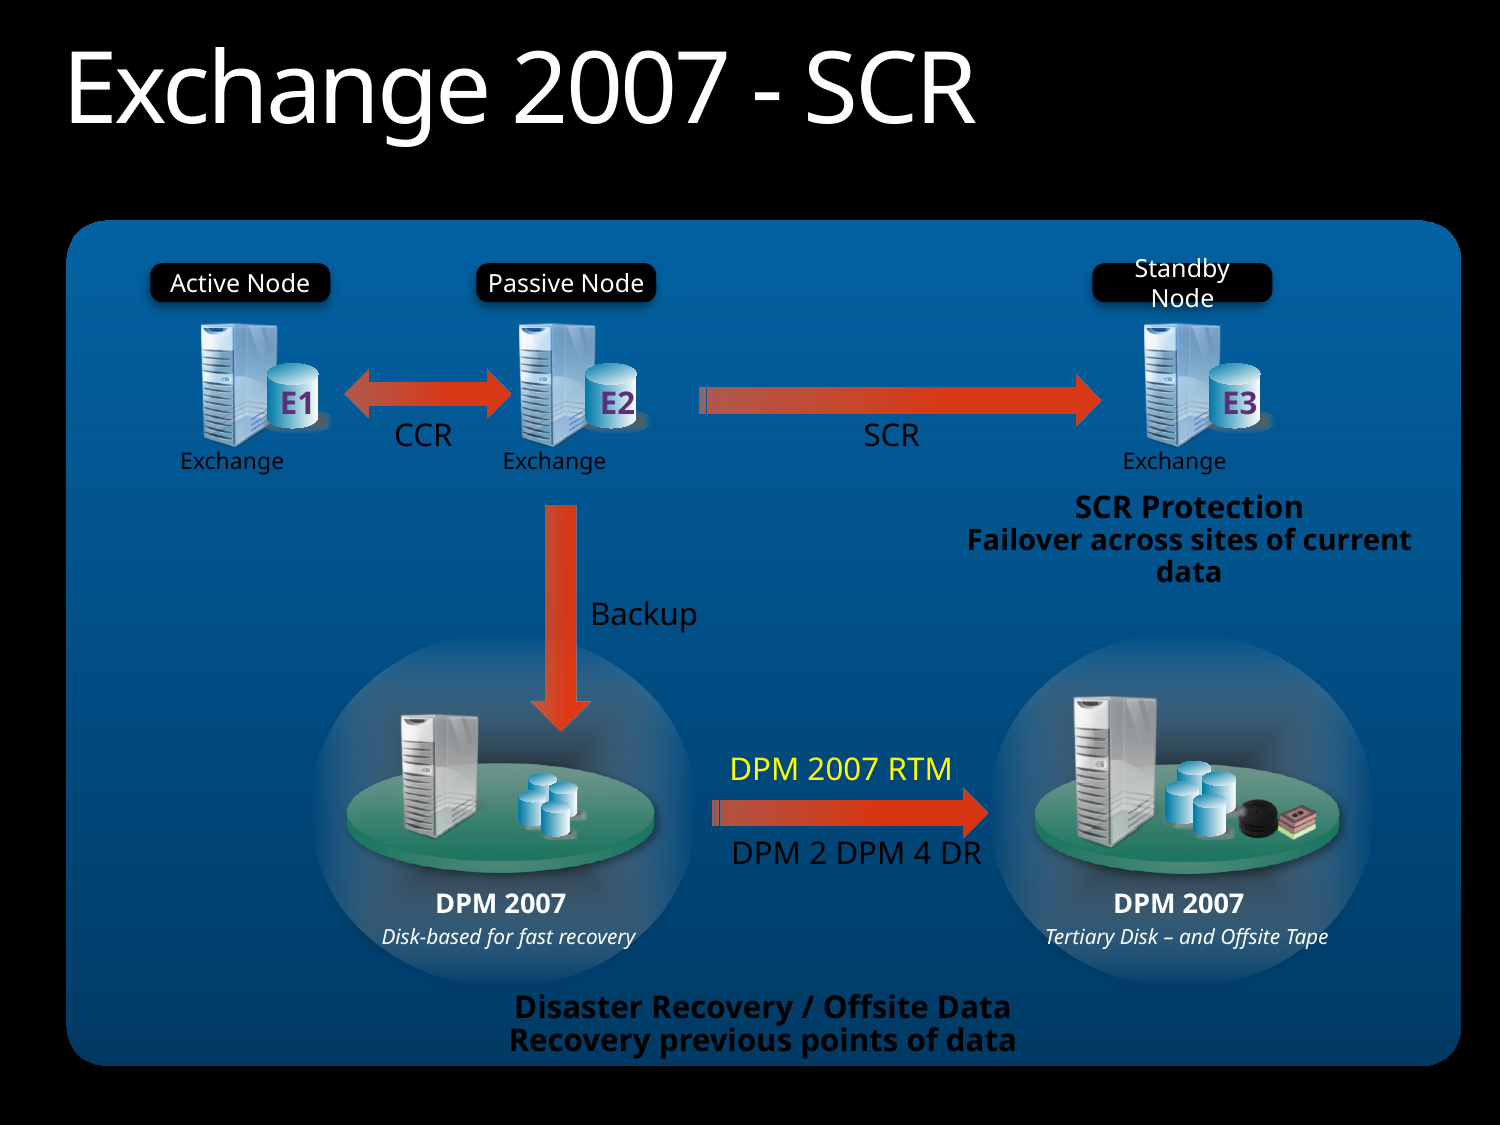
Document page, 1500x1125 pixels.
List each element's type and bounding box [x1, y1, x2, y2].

picture [331, 714, 673, 896]
text_box [66, 220, 1461, 1066]
title [62, 37, 1438, 147]
